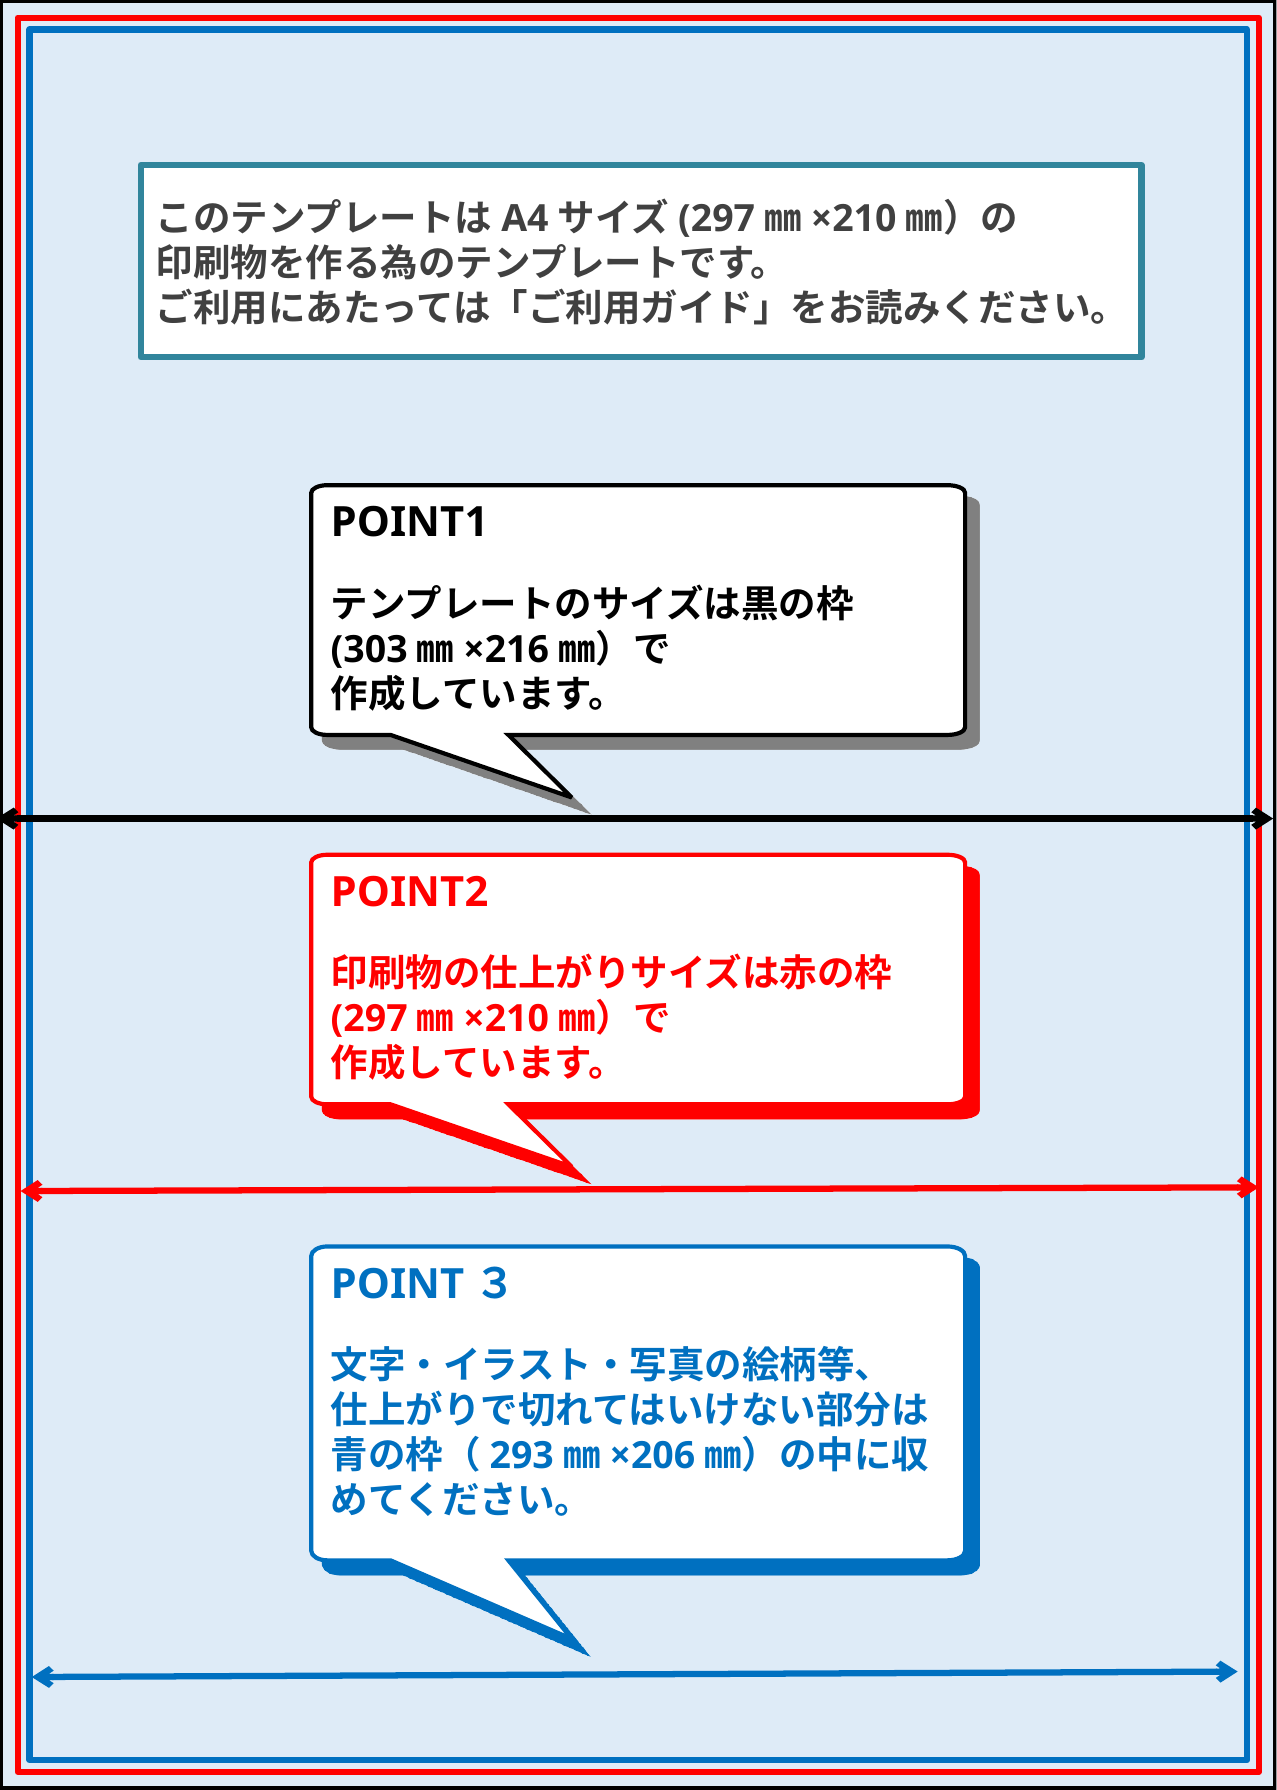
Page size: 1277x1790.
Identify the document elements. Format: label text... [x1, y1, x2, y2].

text_box [27, 27, 1249, 815]
text_box このテンプレートはA4サイズ(297㎜×210㎜）の 印刷物を作る為のテンプレートです。 ご利用にあたっては「ご利用ガイド」をお読みください。 [139, 163, 1144, 359]
text_box [27, 827, 1249, 1185]
text_box POINT2 印刷物の仕上がりサイズは赤の枠(297㎜×210㎜）で 作成しています。 [311, 854, 966, 1167]
text_box POINT1 テンプレートのサイズは黒の枠 (303㎜×216㎜）で 作成しています。 [311, 485, 966, 798]
text_box [16, 16, 1261, 815]
text_box [1249, 827, 1261, 1188]
text_box POINT３ 文字・イラスト・写真の絵柄等、 仕上がりで切れてはいけない部分は 青の枠（293㎜×206㎜）の中に収めてください。 [311, 1246, 966, 1639]
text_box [31, 1671, 1238, 1678]
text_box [20, 1187, 1260, 1192]
text_box [0, 0, 1277, 1790]
text_box [16, 1196, 1261, 1774]
text_box [27, 1201, 1249, 1762]
text_box [16, 827, 27, 1190]
